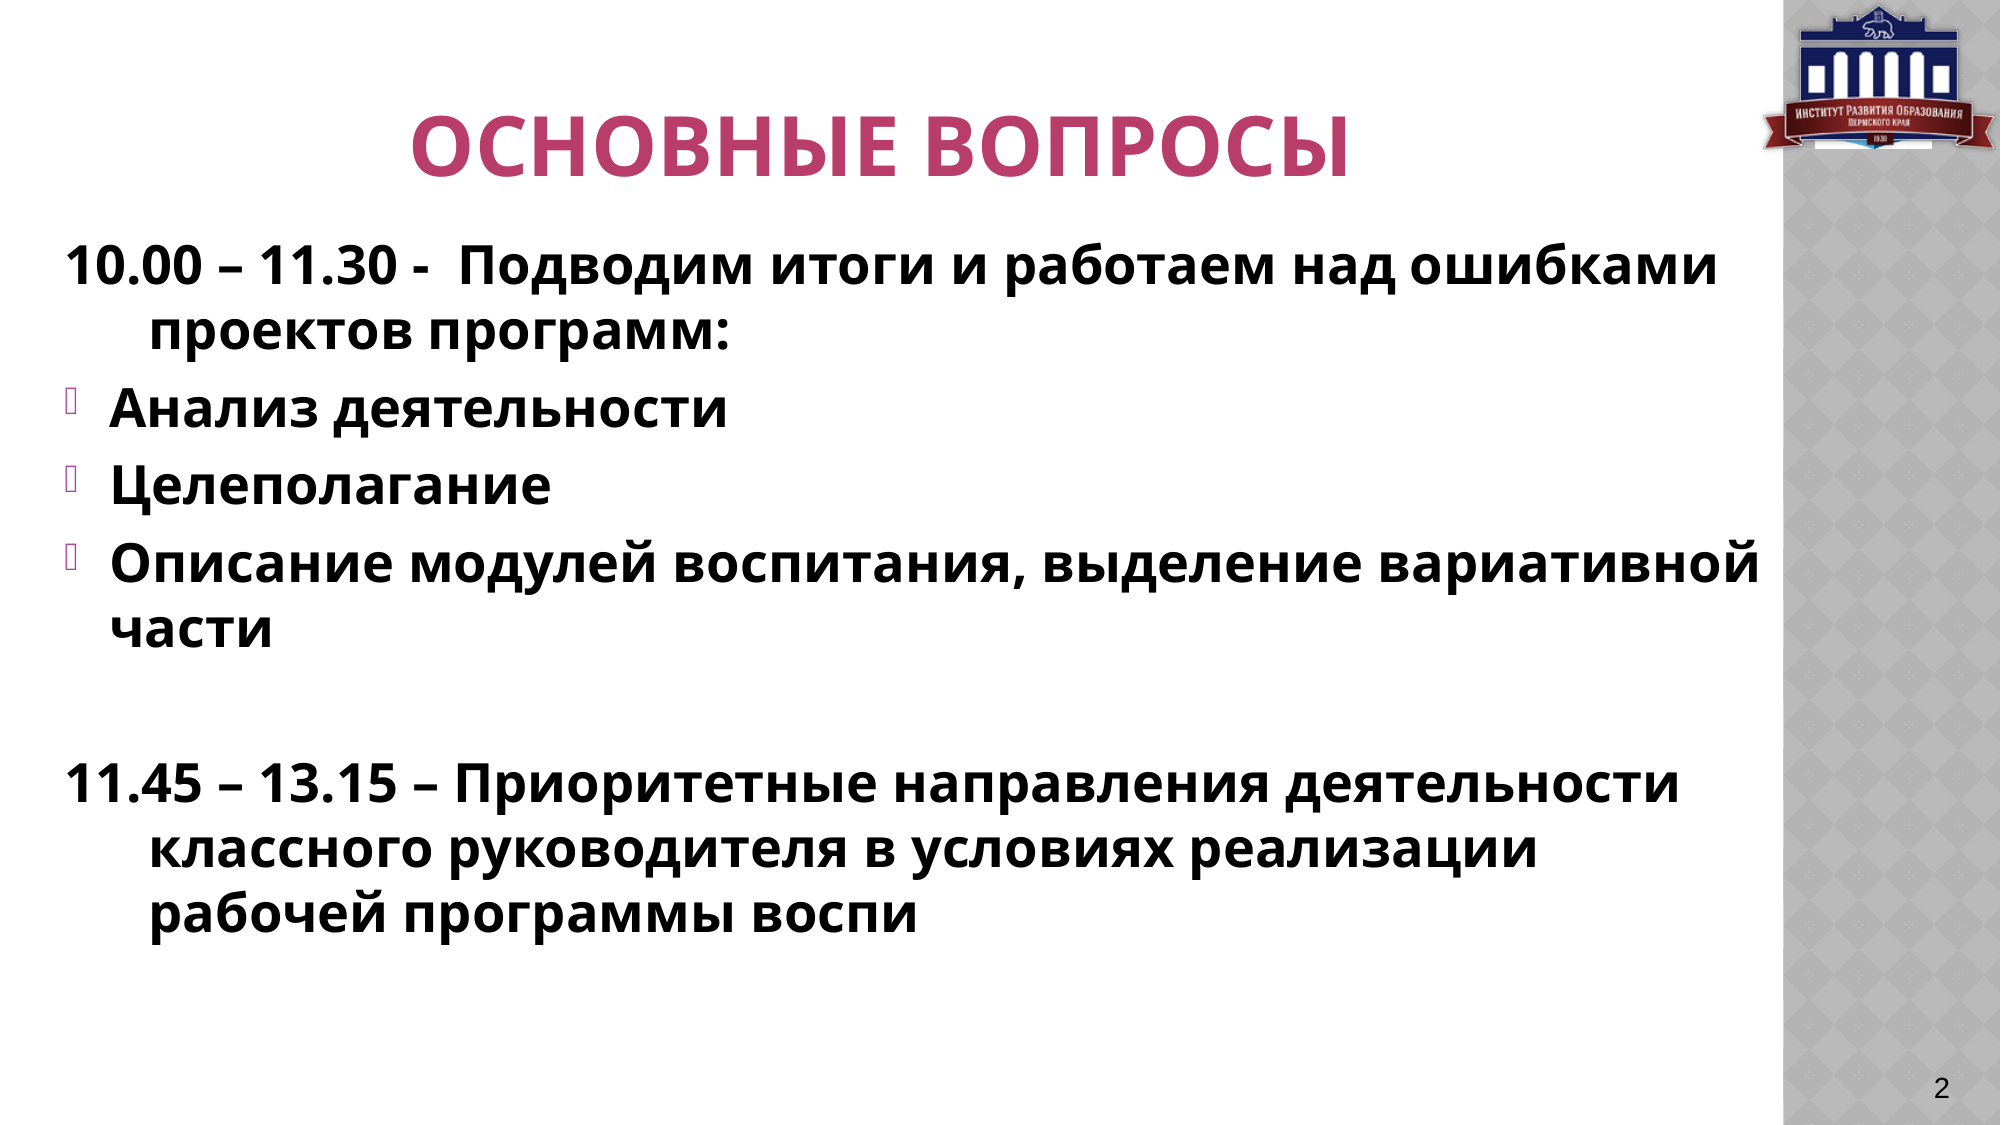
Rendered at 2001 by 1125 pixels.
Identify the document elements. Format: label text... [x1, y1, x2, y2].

title Основные вопросы [99, 52, 1684, 193]
picture [1757, 0, 2000, 155]
list 10.00 – 11.30 - Подводим итоги и работаем над ошибками проектов программ: Анализ деятельности Целеполагание Описание модулей воспитания, выделение вариативной части 11.45 – 13.15 – Приоритетные направления деятельности классного руководителя в условиях реализации рабочей программы воспи [49, 222, 1792, 1042]
